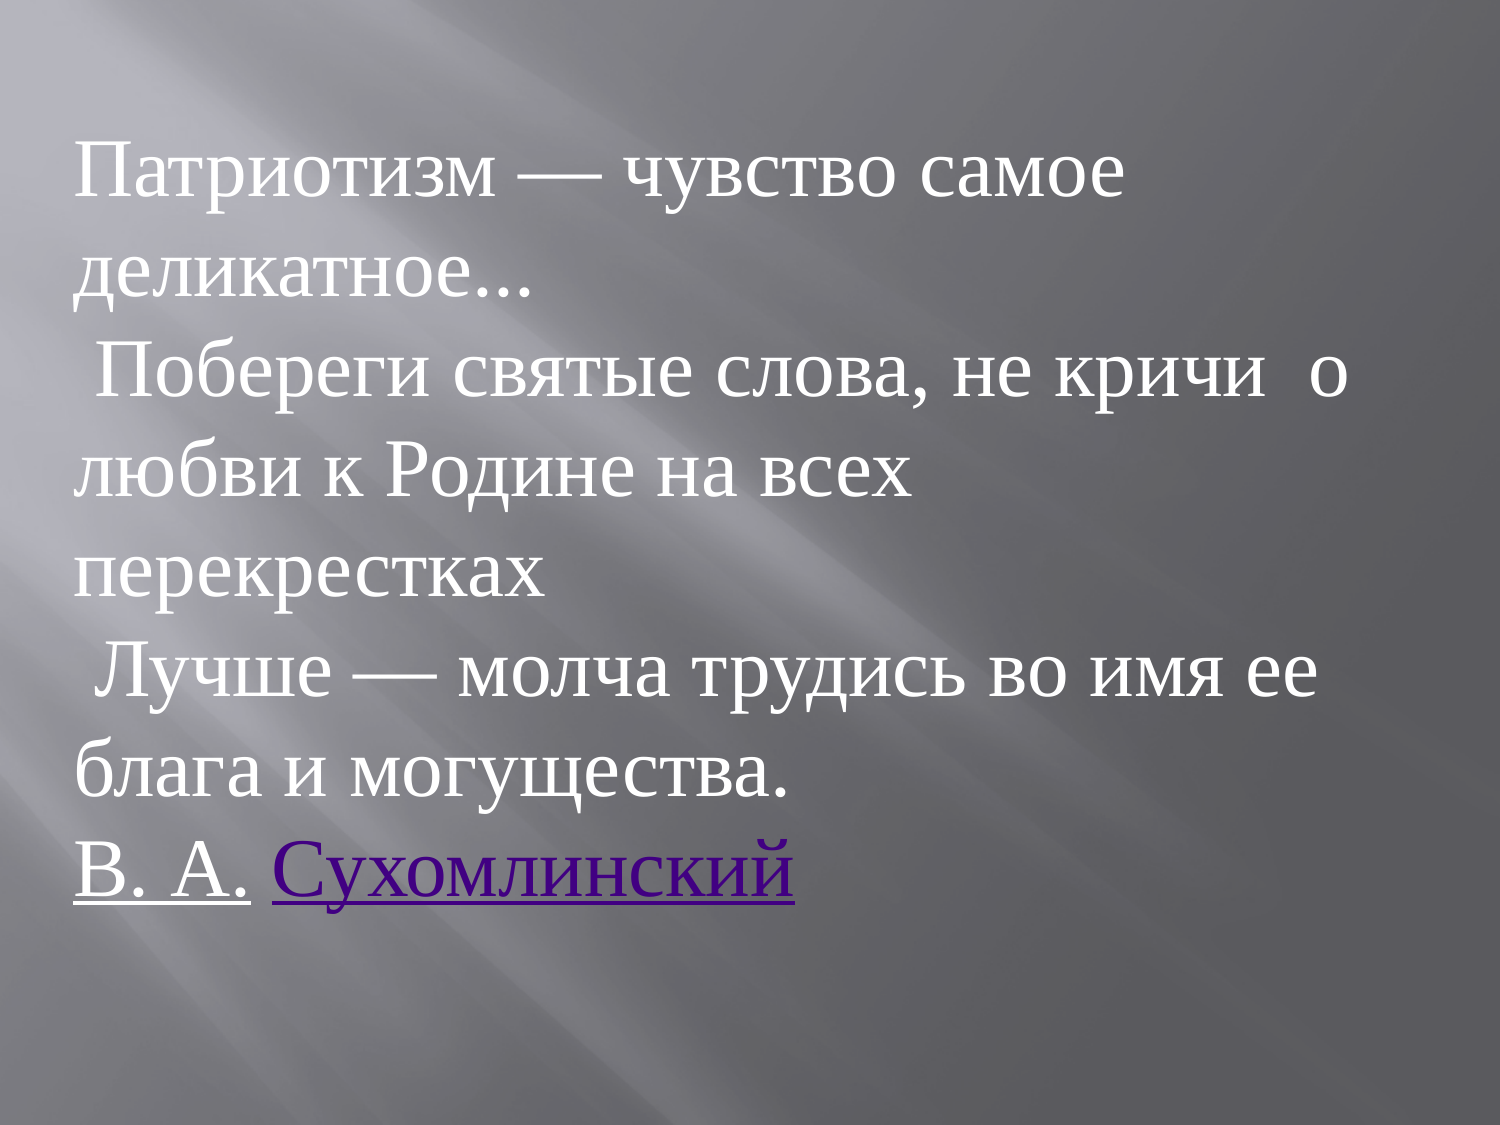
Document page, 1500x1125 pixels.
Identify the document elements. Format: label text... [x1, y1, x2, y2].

text_box Патриотизм — чувство самое деликатное... Побереги святые слова, не кричи о любви к Родине на всех перекрестках Лучше — молча трудись во имя ее блага и могущества. В. А. Сухомлинский [58, 105, 1418, 920]
